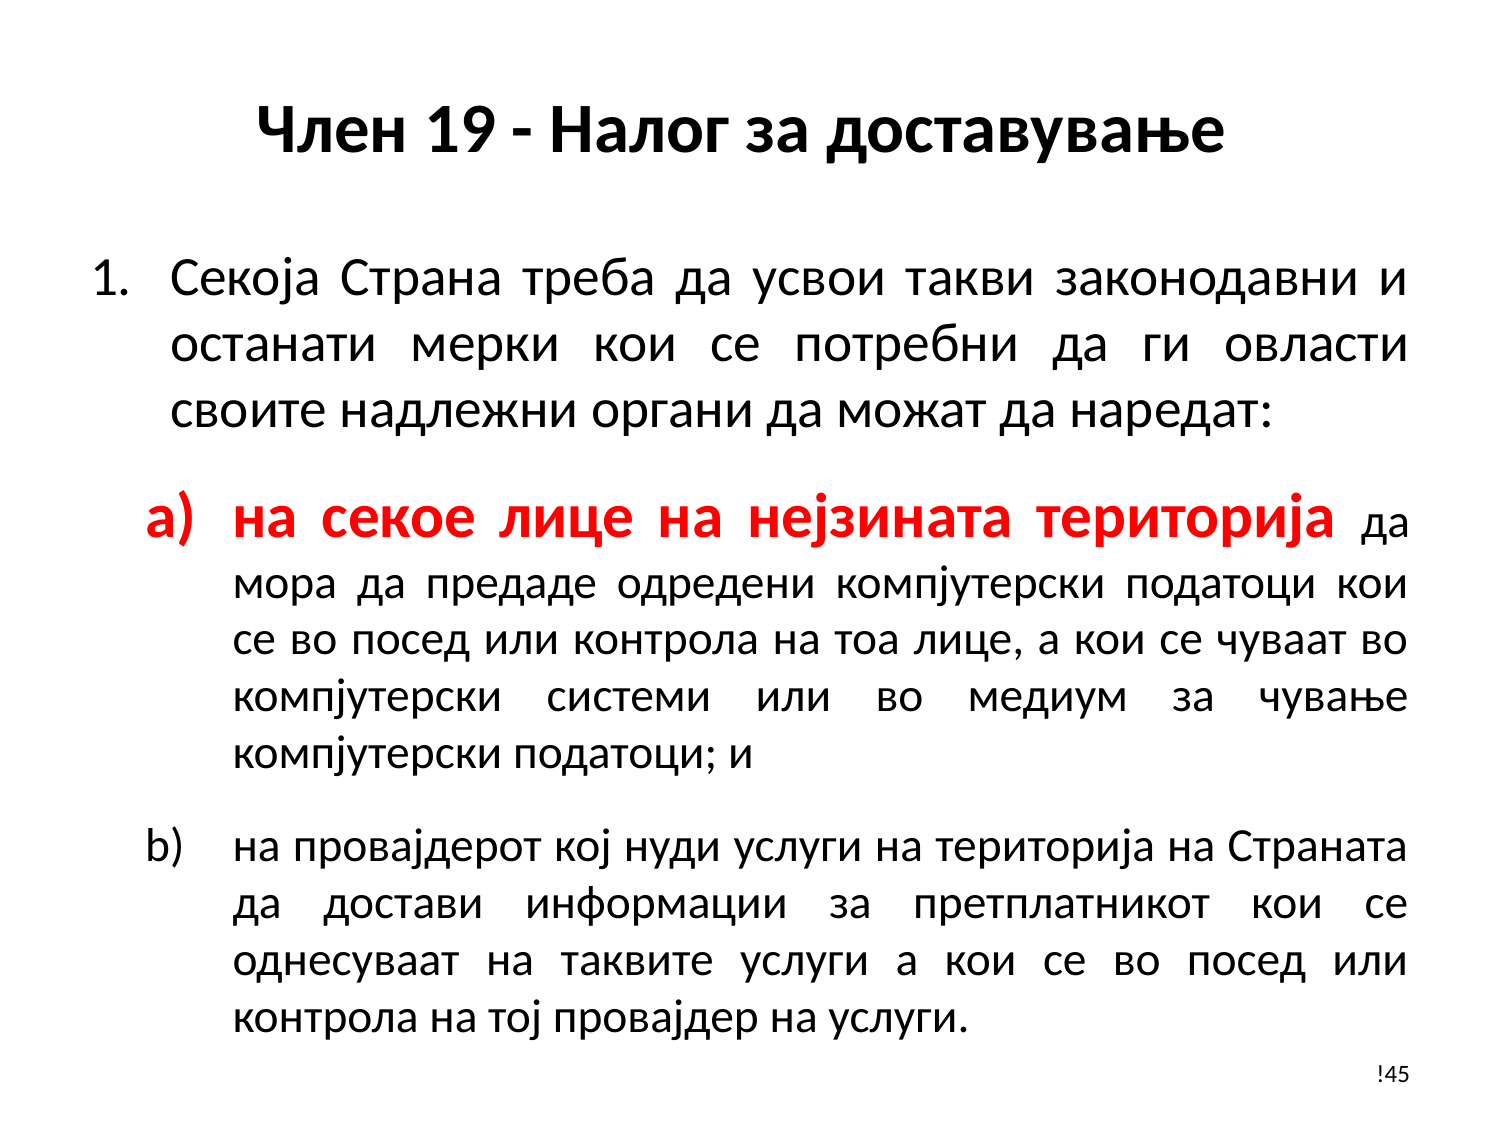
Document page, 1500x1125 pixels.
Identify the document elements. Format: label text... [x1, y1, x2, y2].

list Секоја Страна треба да усвои такви законодавни и останати мерки кои се потребни да ги овласти своите надлежни органи да можат да наредат: на секое лице на нејзината територија да мора да предаде одредени компјутерски податоци кои се во посед или контрола на тоа лице, а кои се чуваат во компјутерски системи или во медиум за чување компјутерски податоци; и на провајдерот кој нуди услуги на територија на Страната да достави информации за претплатникот кои се однесуваат на таквите услуги а кои се во посед или контрола на тој провајдер на услуги. [74, 232, 1426, 1053]
title Член 19 - Налог за доставување [74, 44, 1426, 204]
slide_number !45 [1074, 1042, 1425, 1103]
